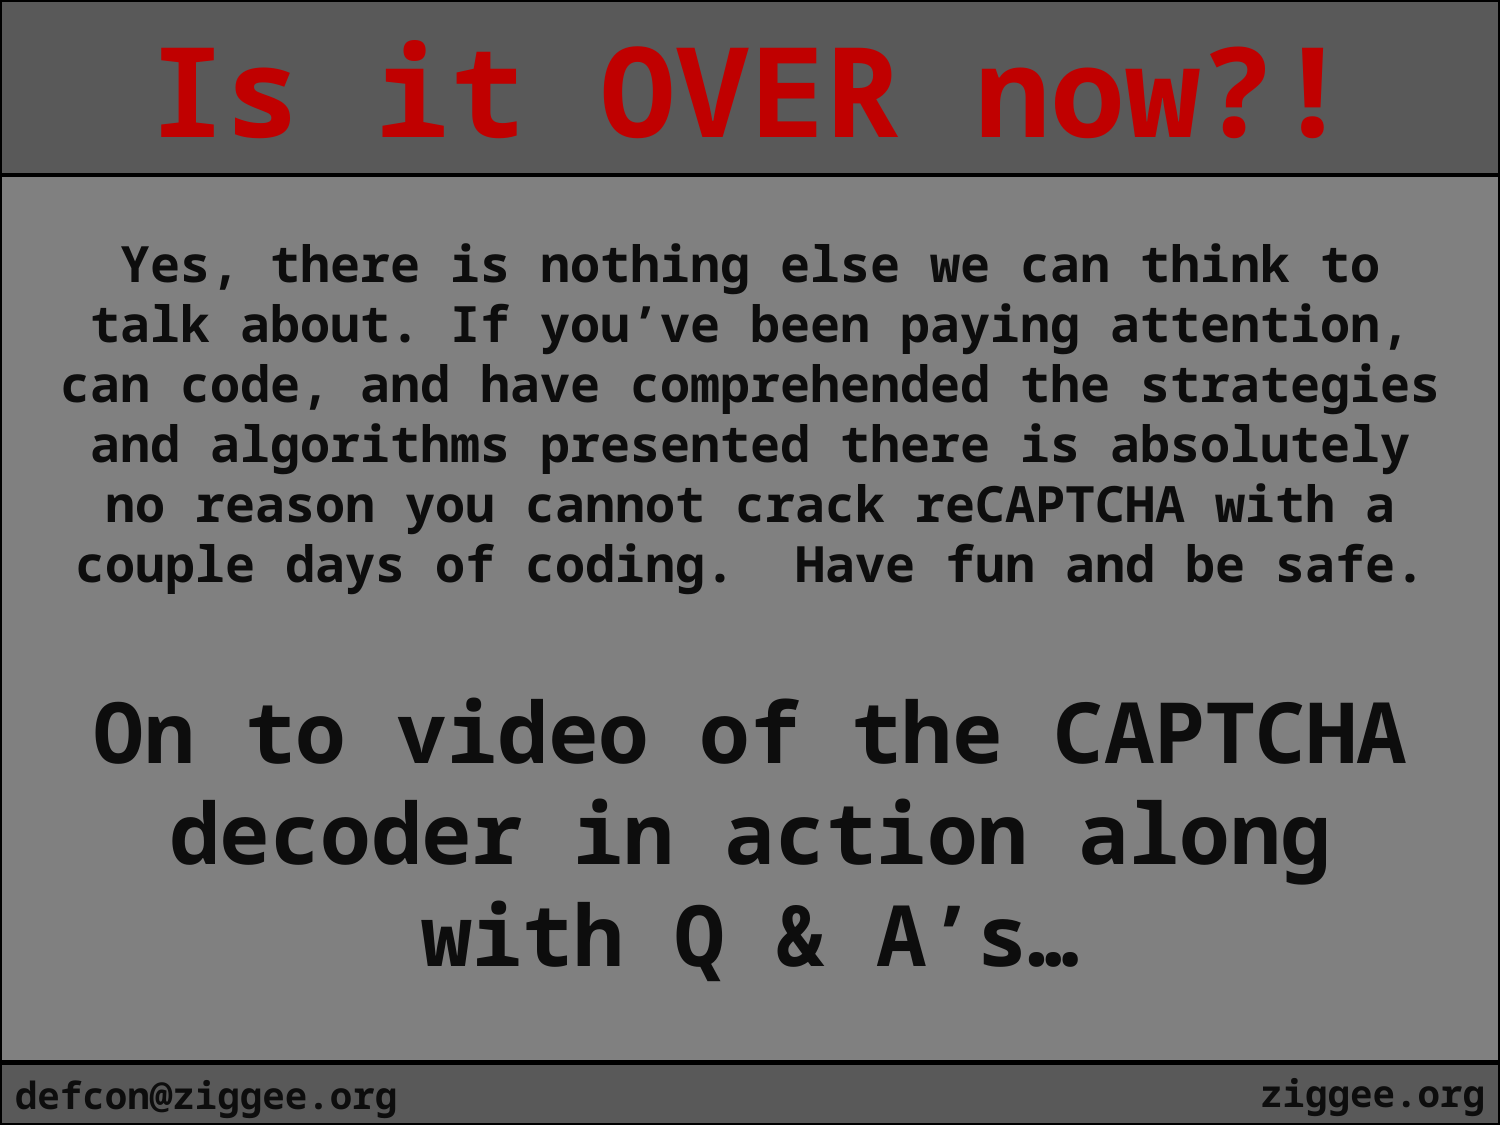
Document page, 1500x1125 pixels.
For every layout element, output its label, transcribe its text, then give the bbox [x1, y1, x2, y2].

text_box defcon@ziggee.org [0, 1064, 463, 1125]
text_box [0, 1060, 1500, 1125]
subtitle Yes, there is nothing else we can think to talk about. If you’ve been paying attention, can code, and have comprehended the strategies and algorithms presented there is absolutely no reason you cannot crack reCAPTCHA with a couple days of coding. Have fun and be safe. On to video of the CAPTCHA decoder in action along with Q & A’s… [37, 224, 1463, 1013]
text_box [0, 177, 1500, 1060]
text_box ziggee.org [1187, 1062, 1500, 1123]
text_box Is it OVER now?! [0, 0, 1500, 175]
